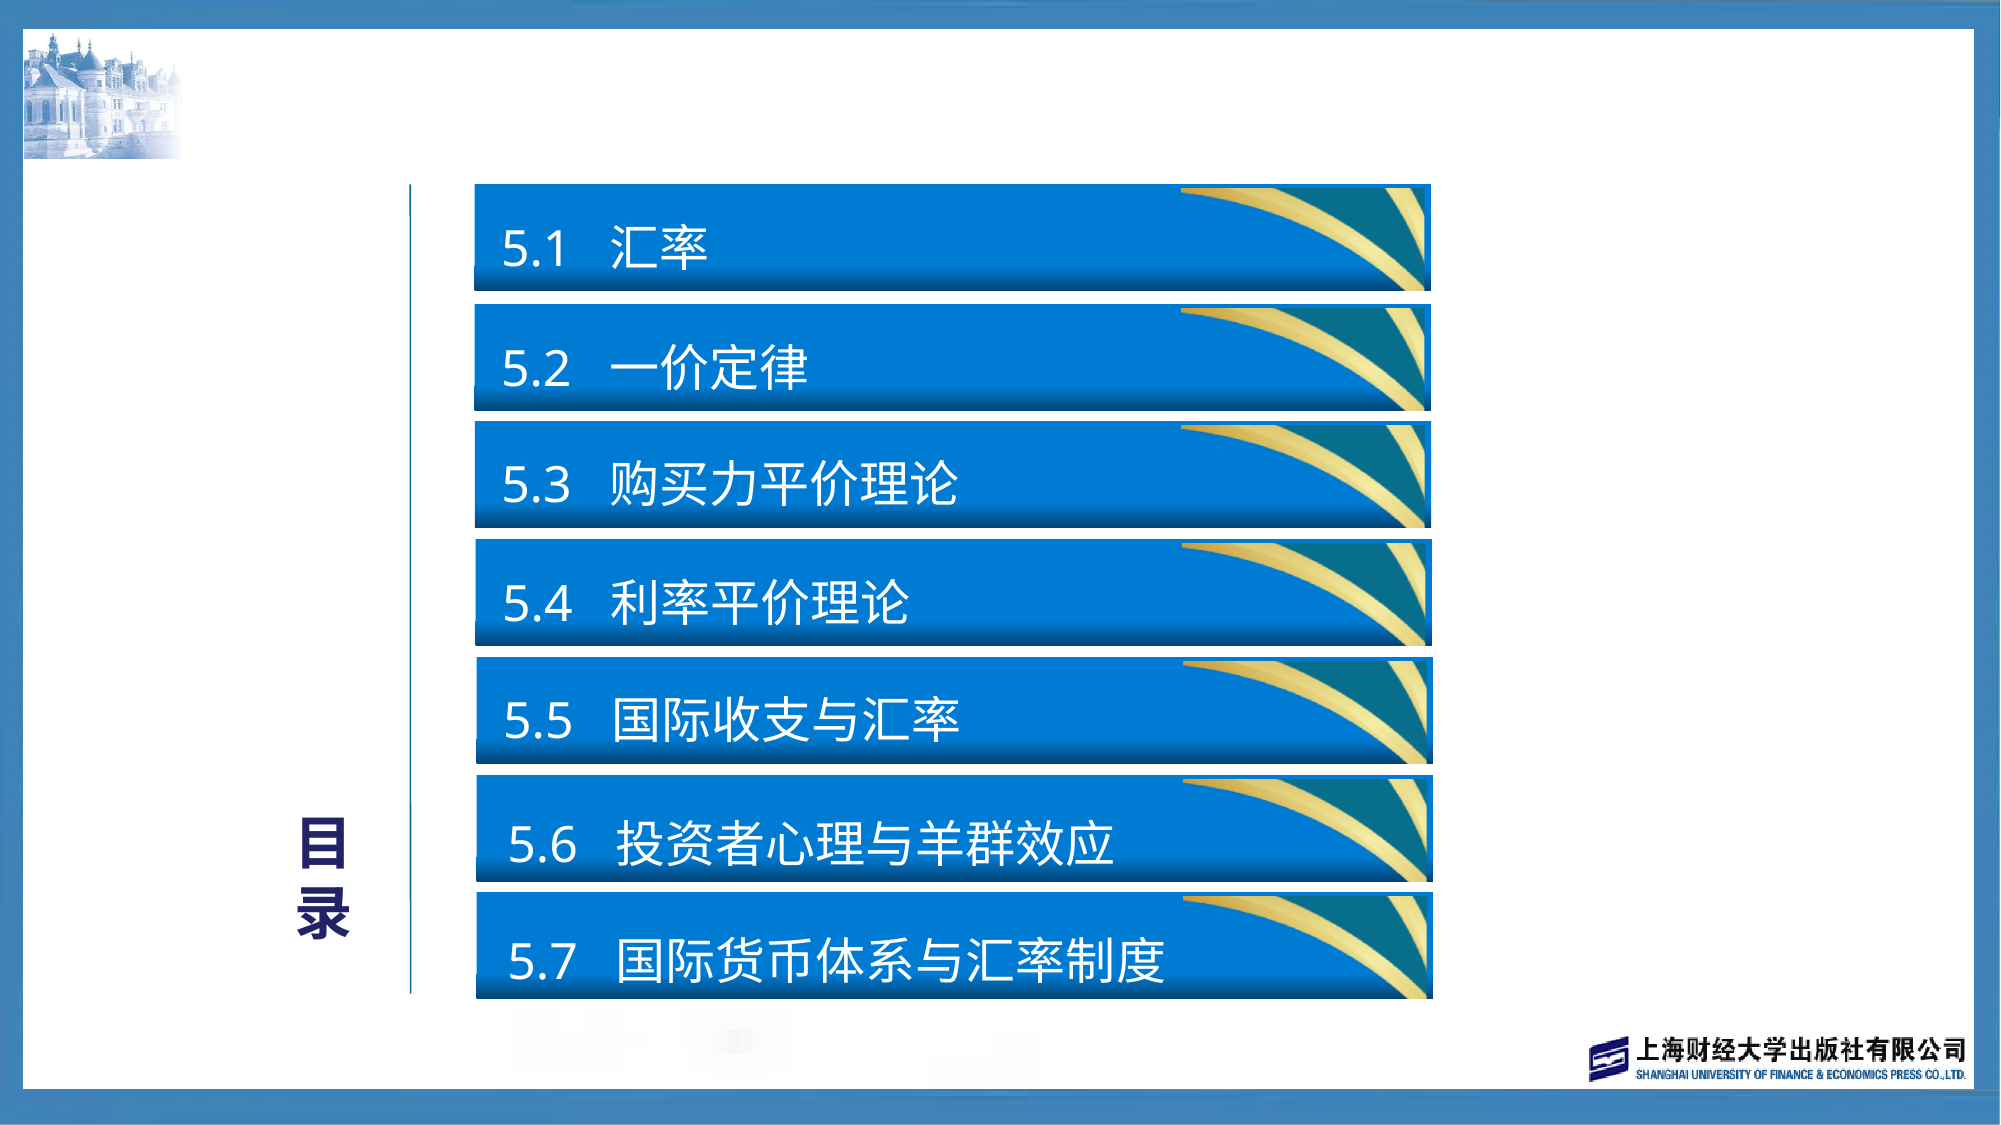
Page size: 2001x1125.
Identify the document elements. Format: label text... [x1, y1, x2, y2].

picture [0, 0, 2001, 1125]
text_box 目录 [280, 798, 363, 954]
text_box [436, 184, 1433, 999]
